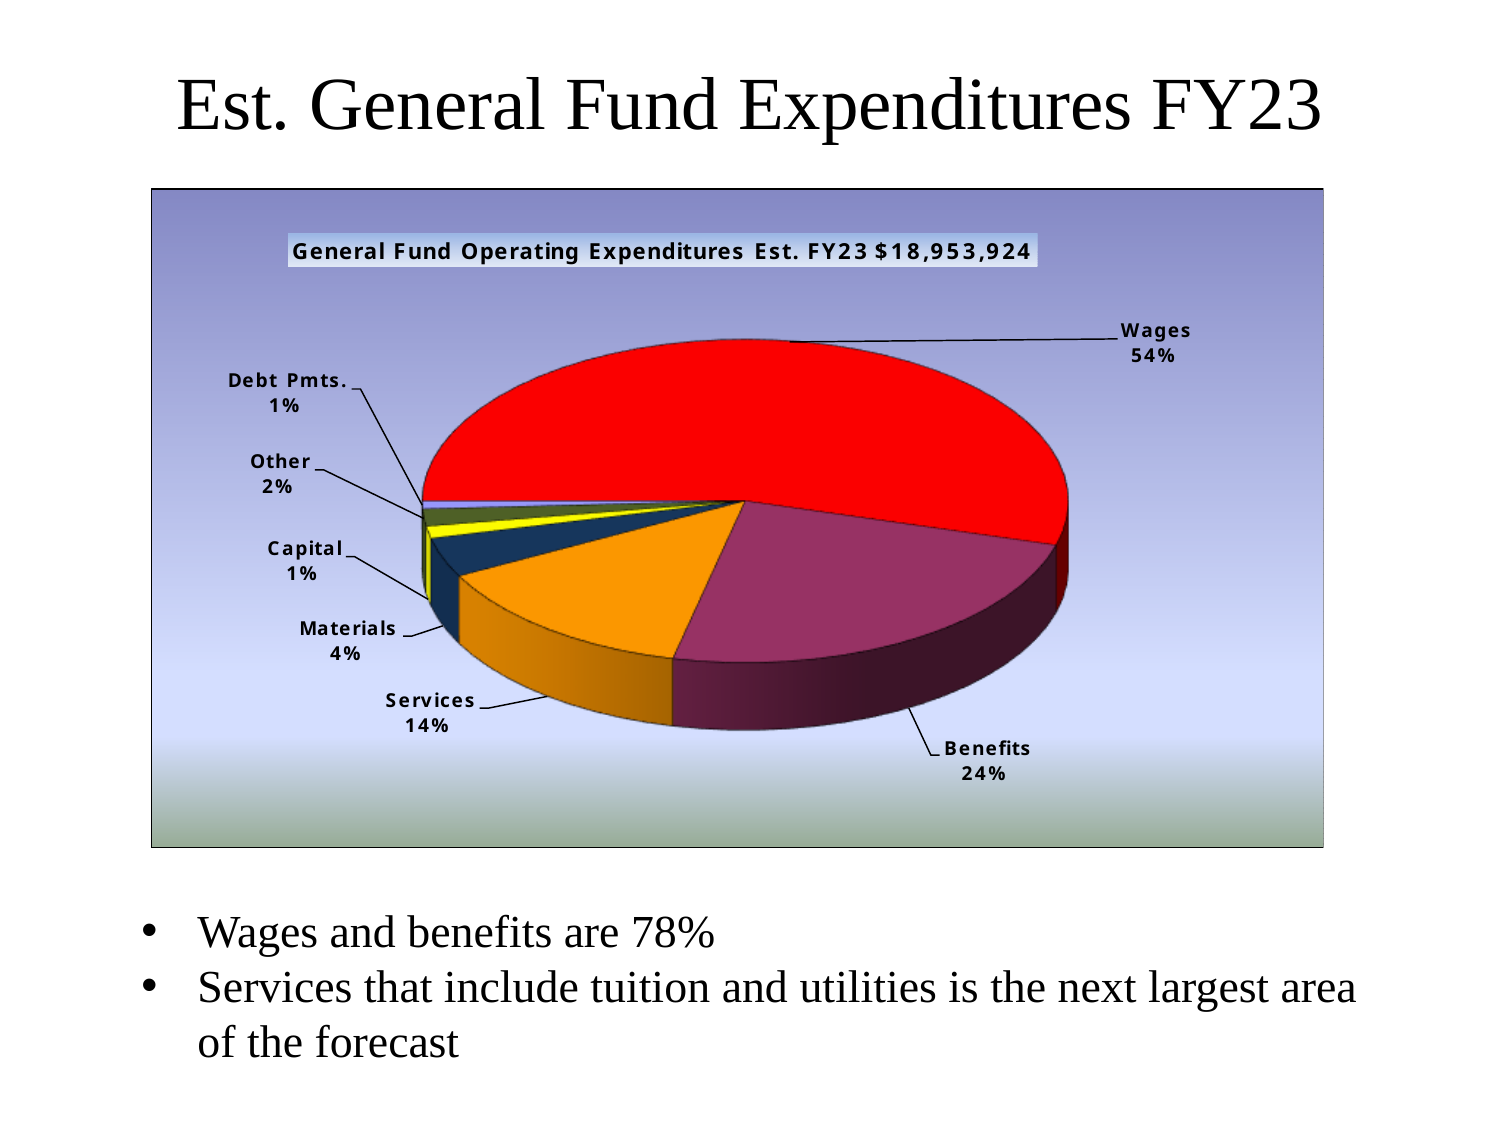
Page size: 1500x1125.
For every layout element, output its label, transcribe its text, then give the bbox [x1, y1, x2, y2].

title Est. General Fund Expenditures FY23 [56, 37, 1444, 163]
text_box Wages and benefits are 78% Services that include tuition and utilities is the next largest area of the forecast [126, 894, 1374, 1075]
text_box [149, 187, 1324, 849]
